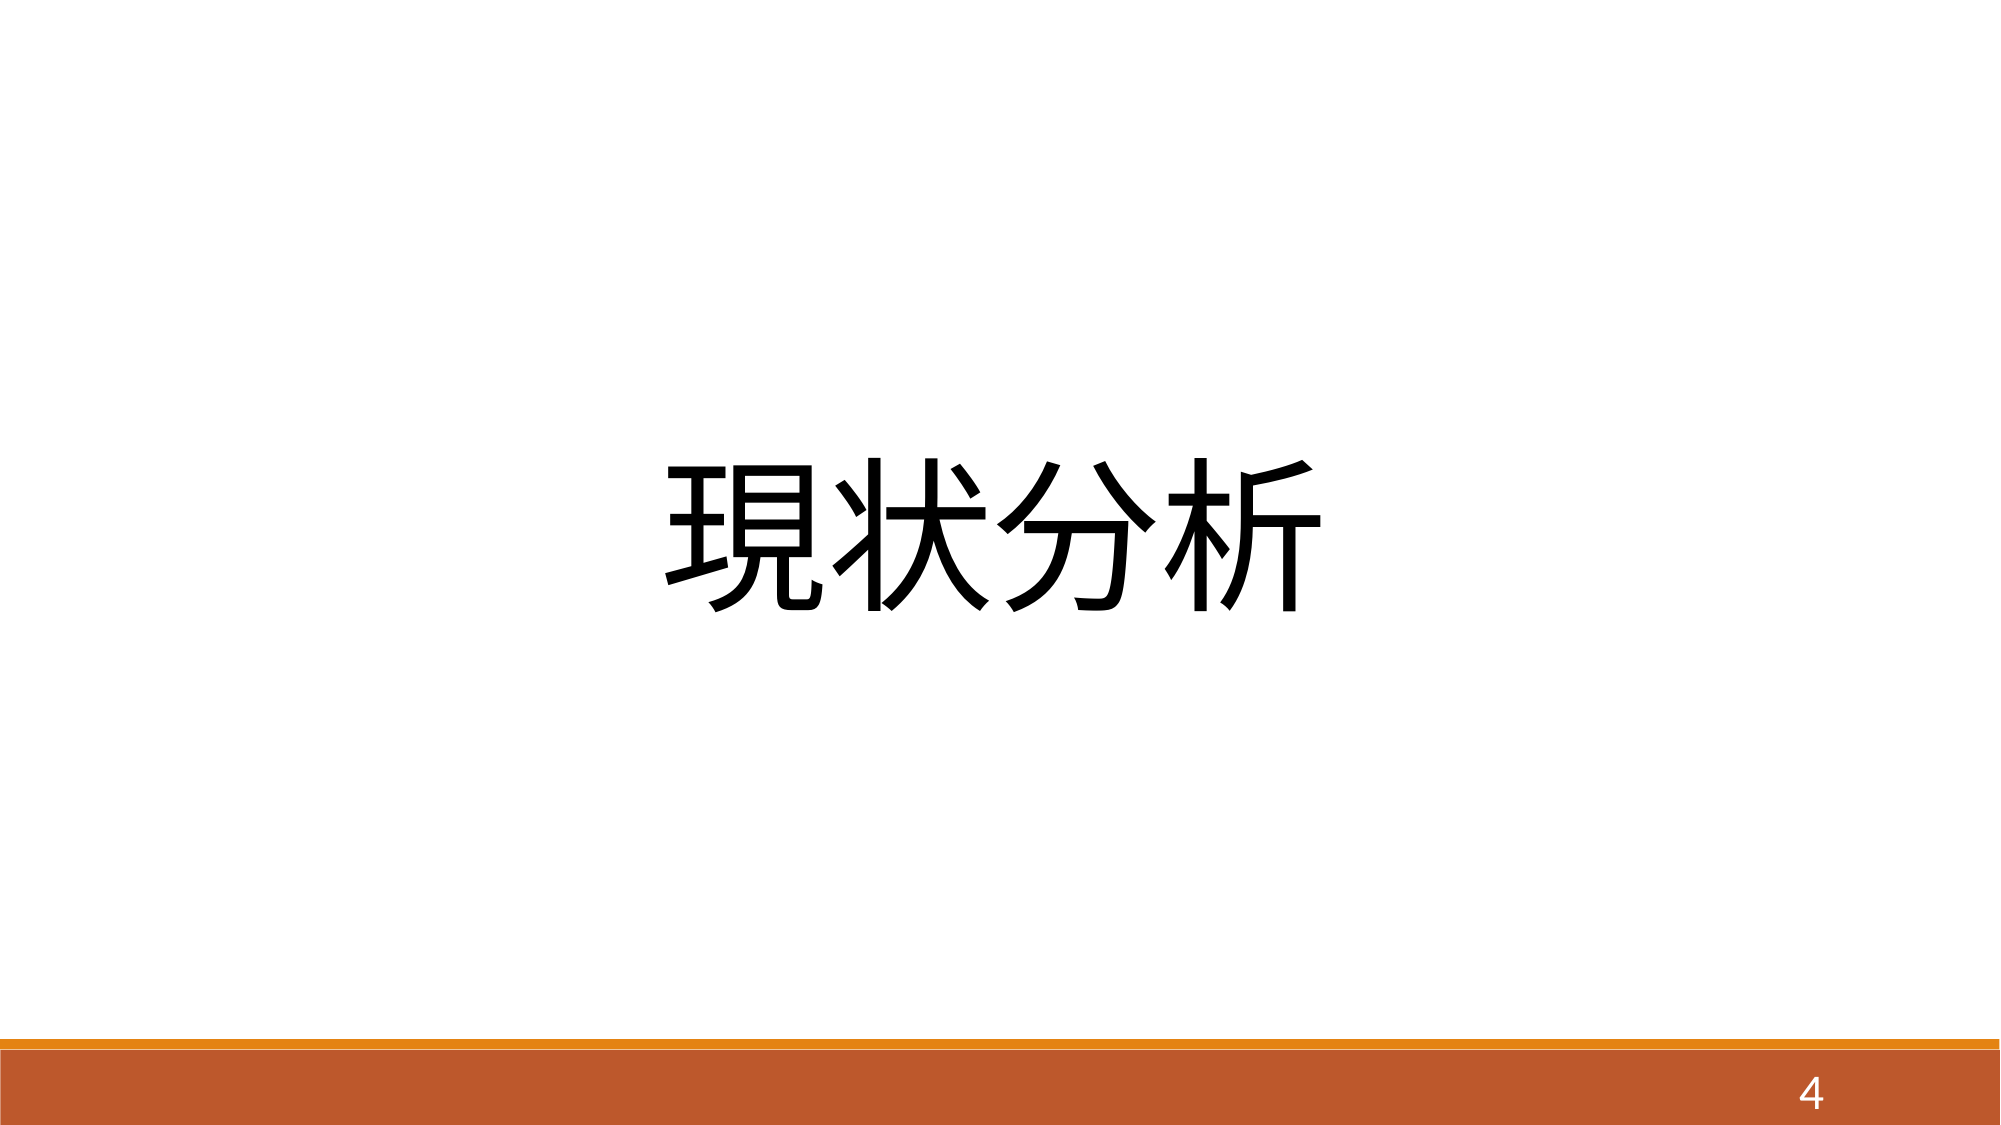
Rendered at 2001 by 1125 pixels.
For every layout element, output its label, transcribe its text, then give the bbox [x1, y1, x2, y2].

text_box 現状分析 [645, 424, 1355, 640]
slide_number 4 [1624, 1059, 1840, 1120]
